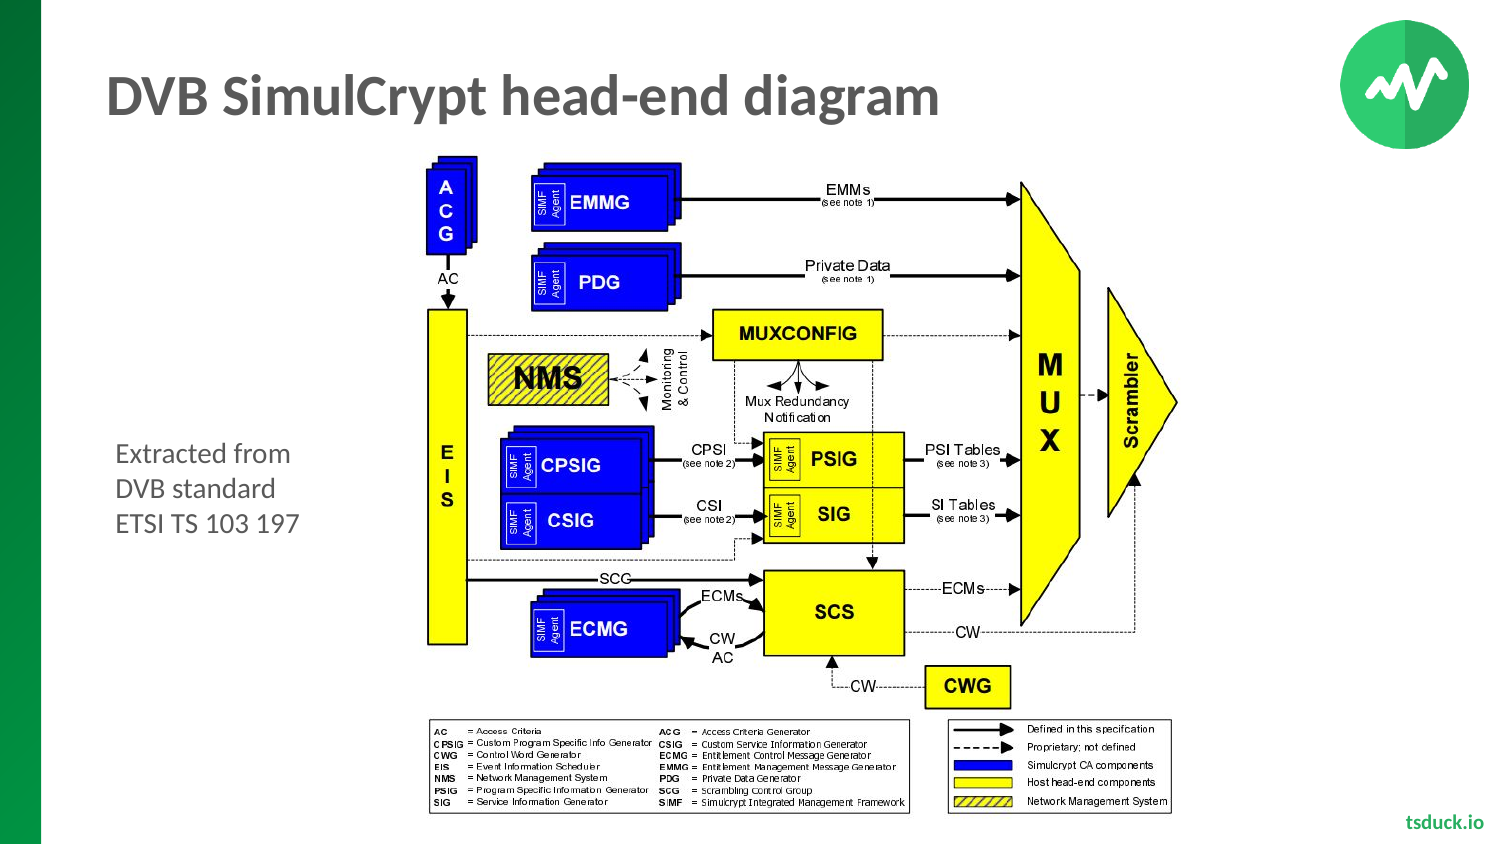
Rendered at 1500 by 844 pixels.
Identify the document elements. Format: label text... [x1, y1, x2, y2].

text_box Extracted from DVB standard ETSI TS 103 197 [100, 427, 362, 548]
picture [1340, 20, 1469, 149]
title DVB SimulCrypt head-end diagram [91, 38, 1333, 146]
picture [418, 149, 1183, 827]
